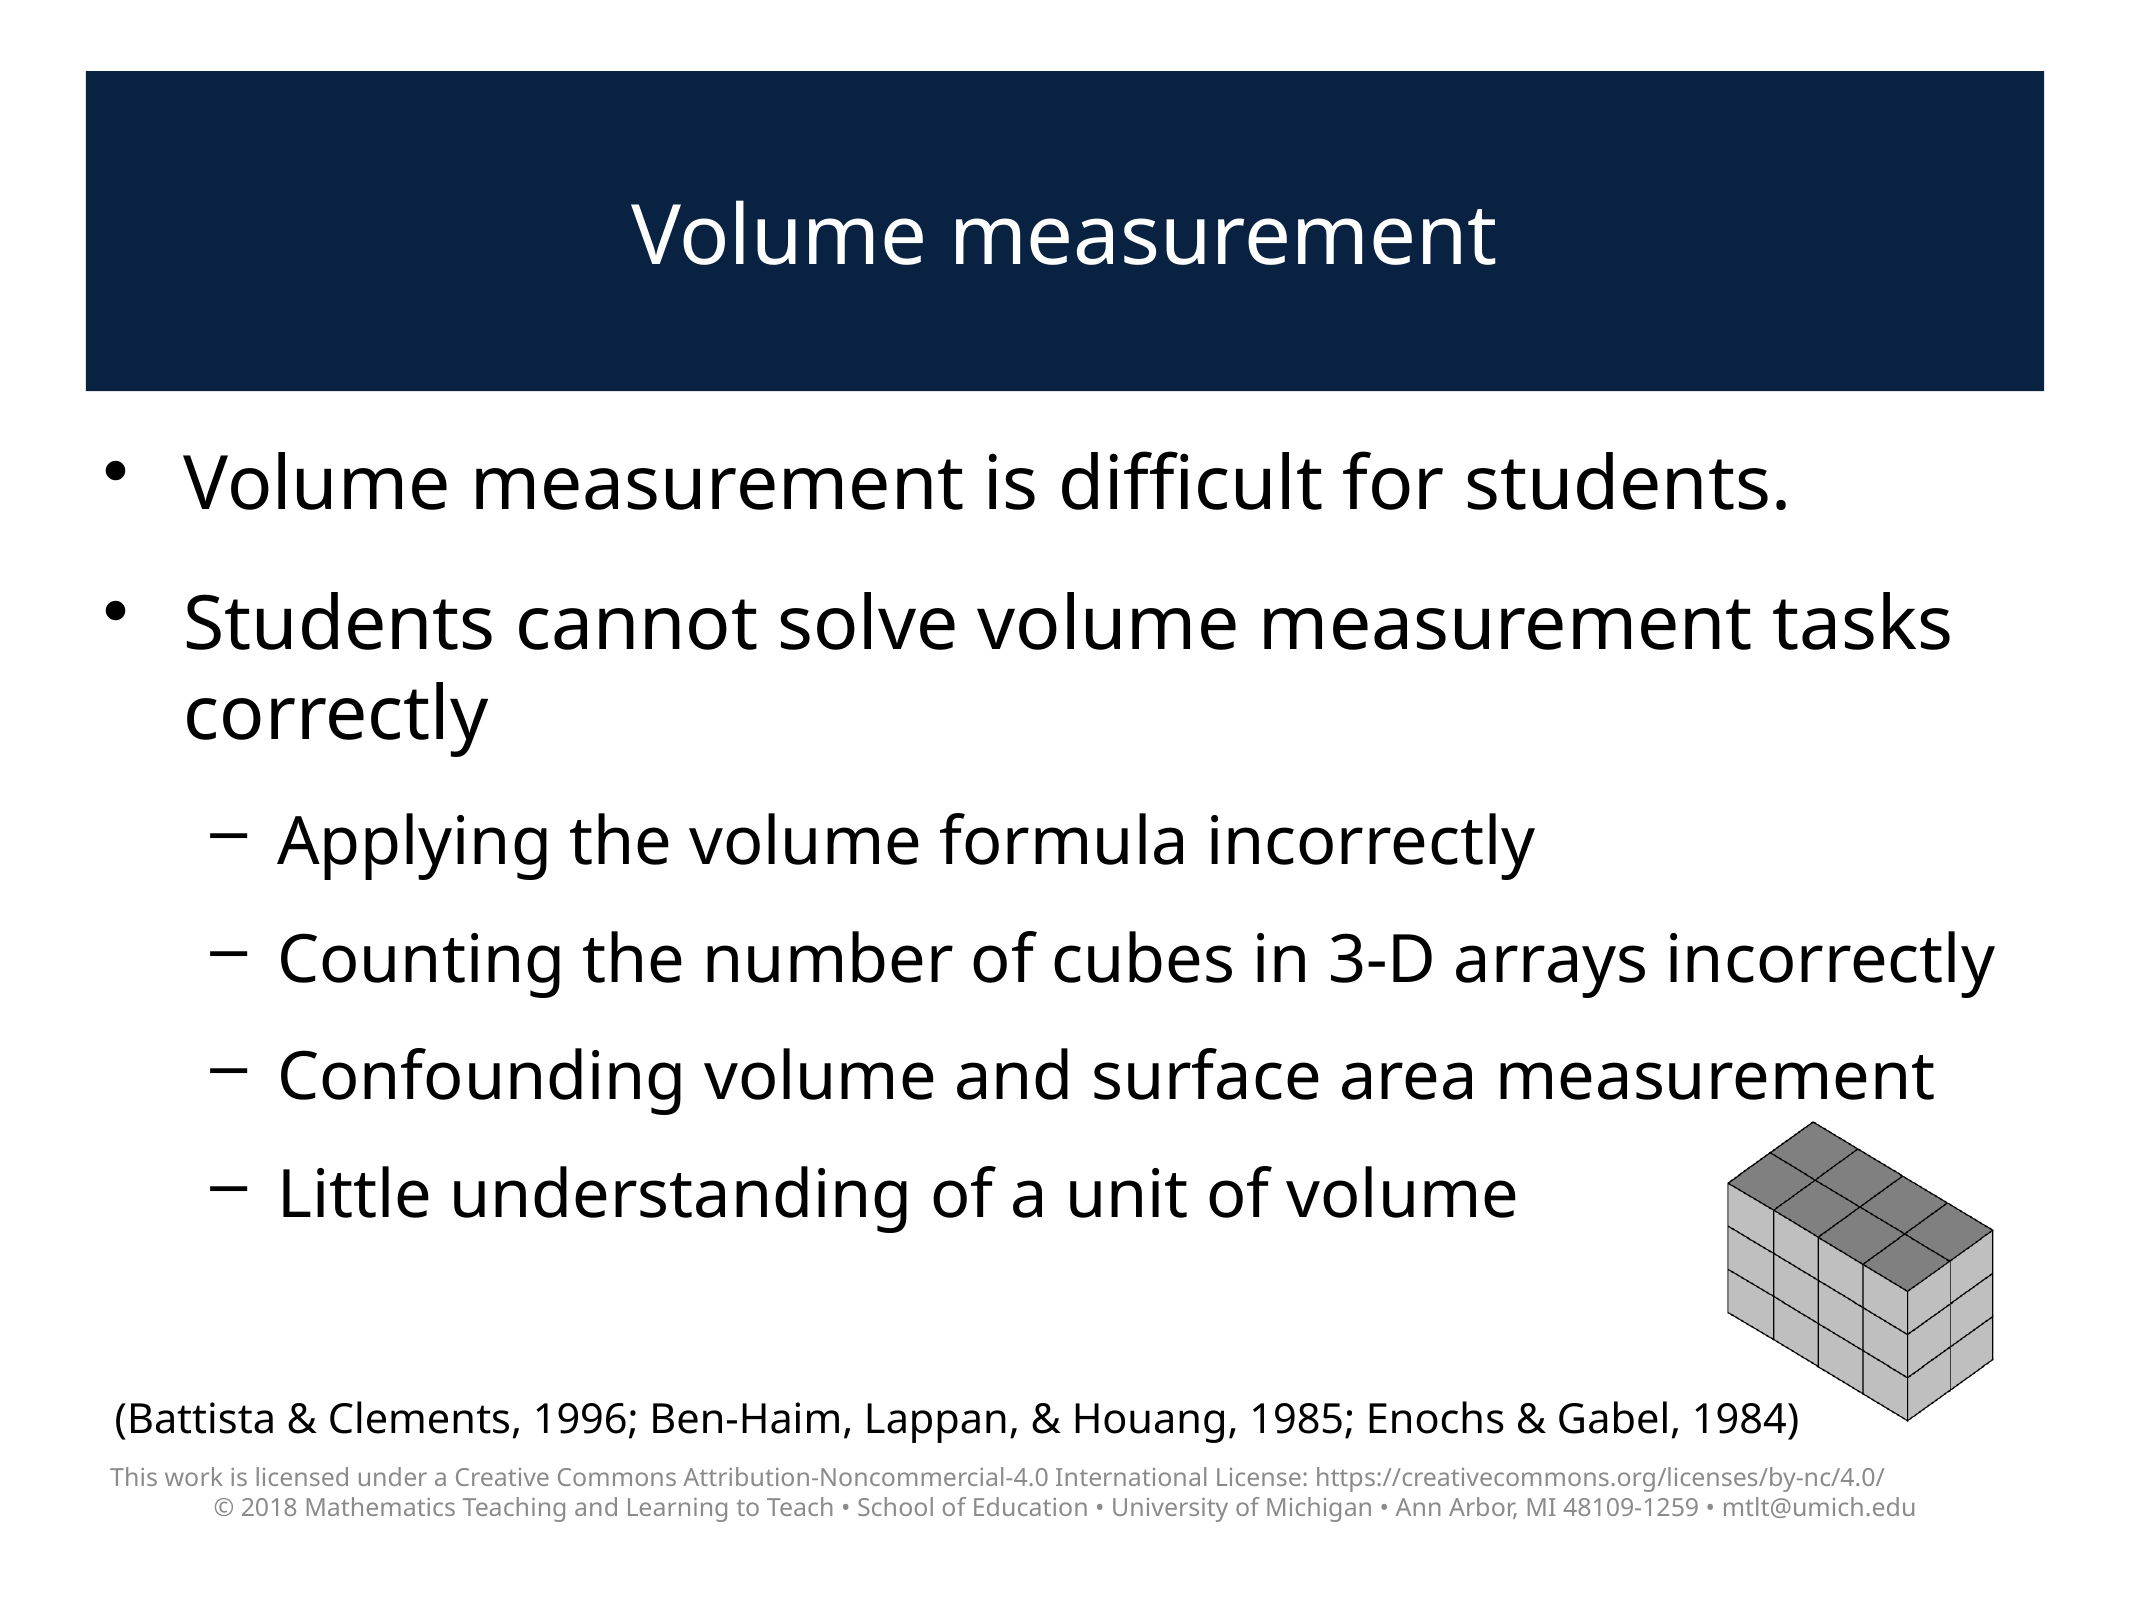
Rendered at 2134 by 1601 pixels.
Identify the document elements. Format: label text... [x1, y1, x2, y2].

list Volume measurement is difficult for students. Students cannot solve volume measurement tasks correctly Applying the volume formula incorrectly Counting the number of cubes in 3-D arrays incorrectly Confounding volume and surface area measurement Little understanding of a unit of volume (Battista & Clements, 1996; Ben-Haim, Lappan, & Houang, 1985; Enochs & Gabel, 1984) [88, 426, 2045, 1430]
title Volume measurement [85, 71, 2045, 392]
picture [1714, 1109, 2003, 1430]
